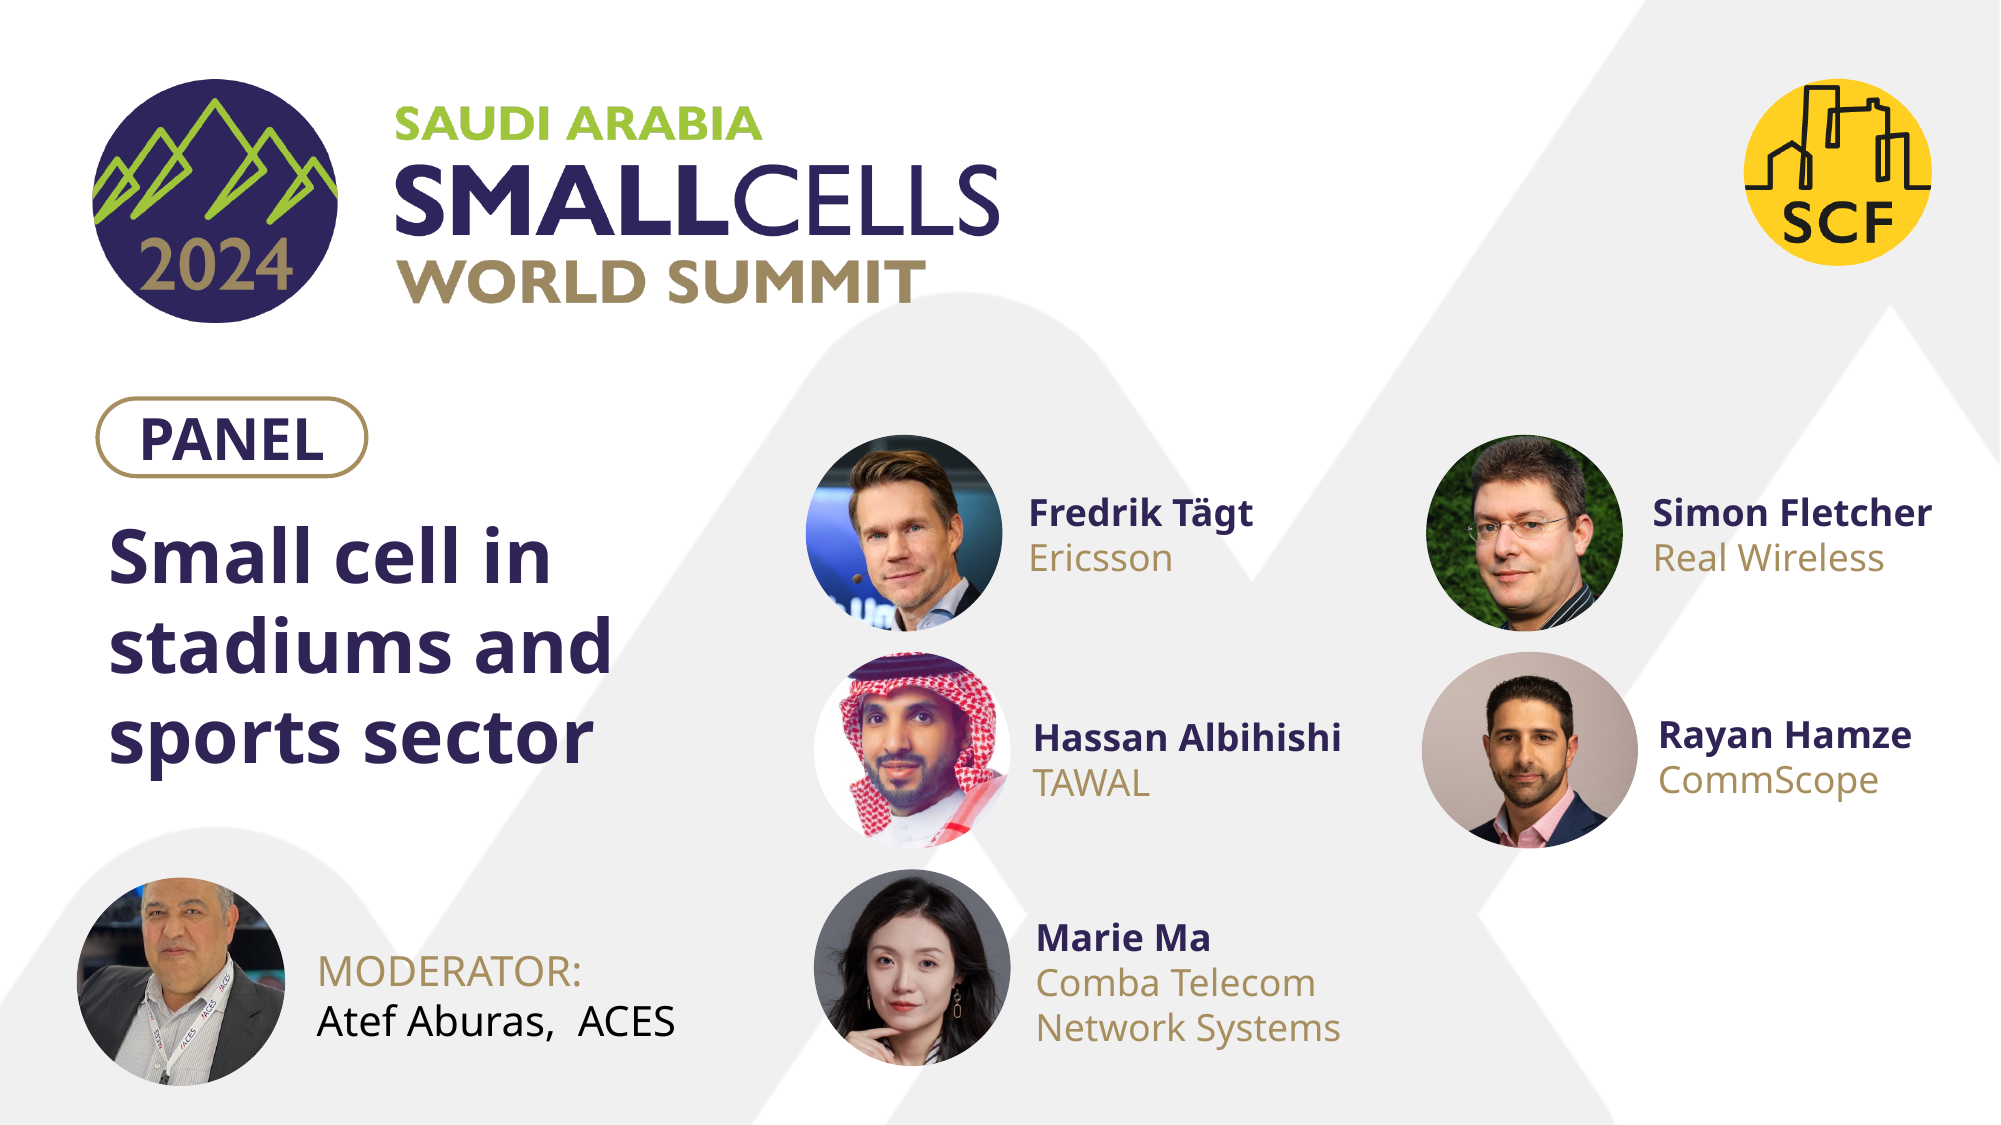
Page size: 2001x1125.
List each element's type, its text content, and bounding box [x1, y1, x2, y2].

list MODERATOR: Atef Aburas, ACES [316, 944, 813, 1052]
title Small cell in stadiums and sports sector [108, 508, 730, 904]
text_box Fredrik Tägt Ericsson [1028, 488, 1422, 579]
text_box Rayan Hamze CommScope [1657, 710, 2000, 801]
picture [0, 0, 2000, 1125]
text_box Hassan Albihishi TAWAL [1032, 713, 1421, 804]
text_box Marie Ma Comba Telecom Network Systems [1035, 913, 1430, 1049]
text_box Simon Fletcher Real Wireless [1652, 488, 2000, 579]
